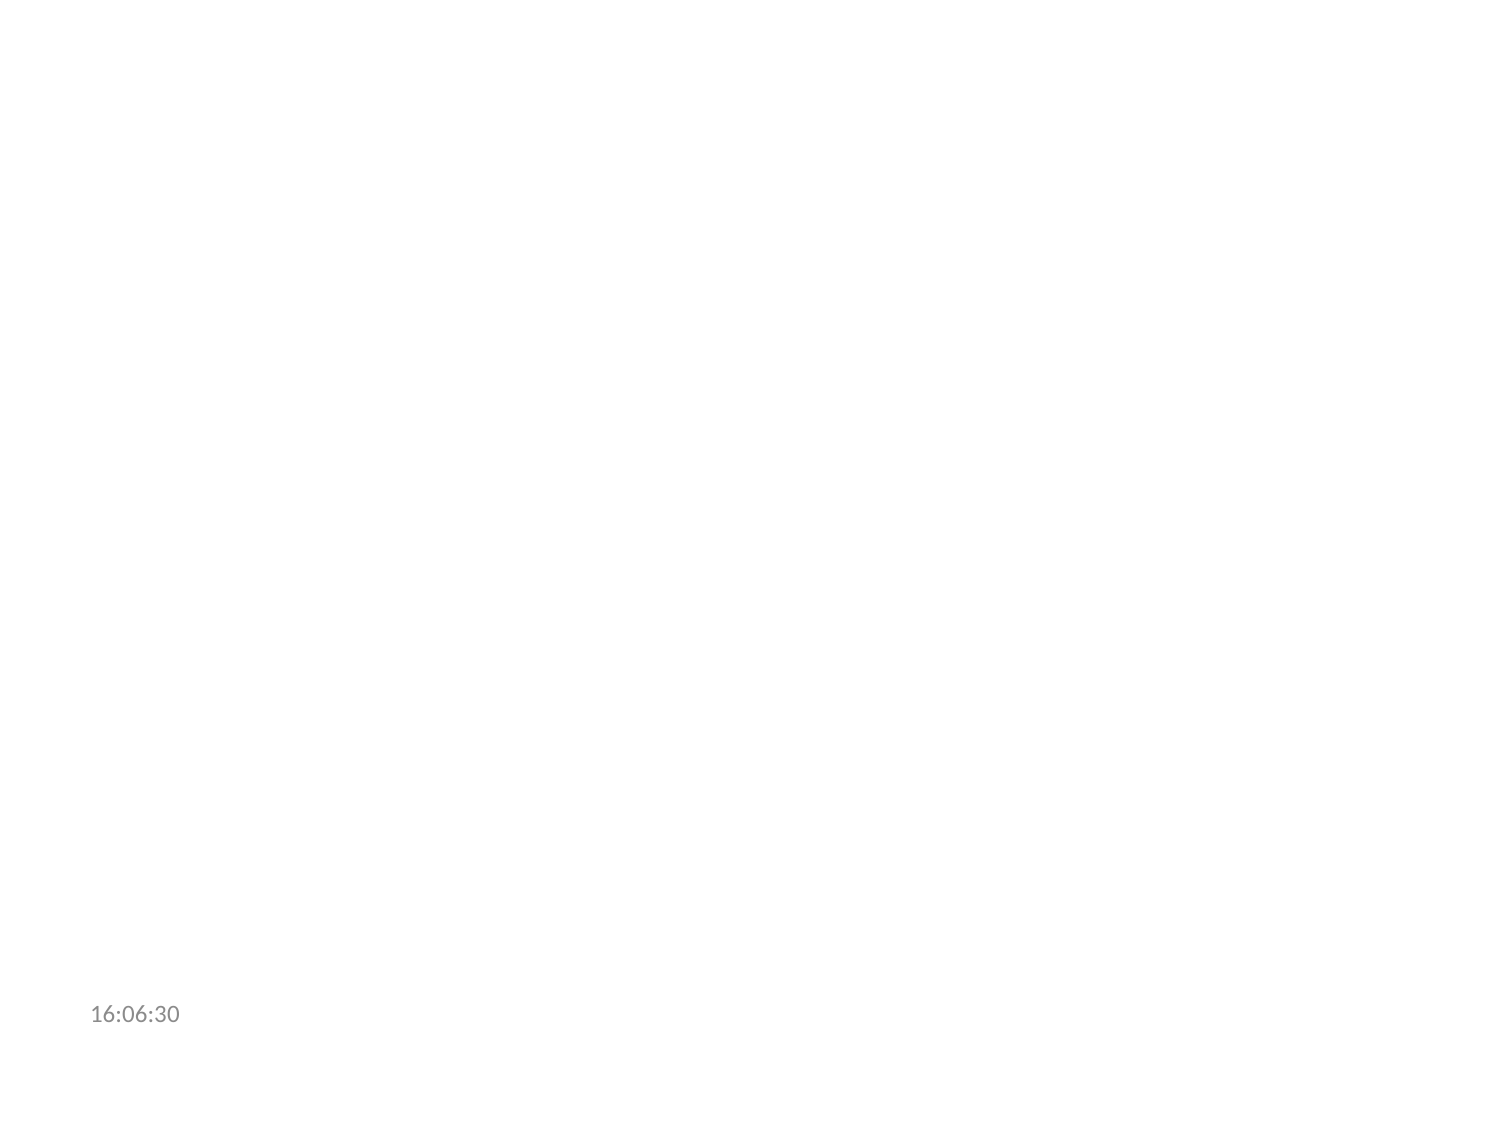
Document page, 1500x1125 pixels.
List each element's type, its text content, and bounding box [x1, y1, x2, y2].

text_box 15:35:09 [75, 982, 425, 1043]
